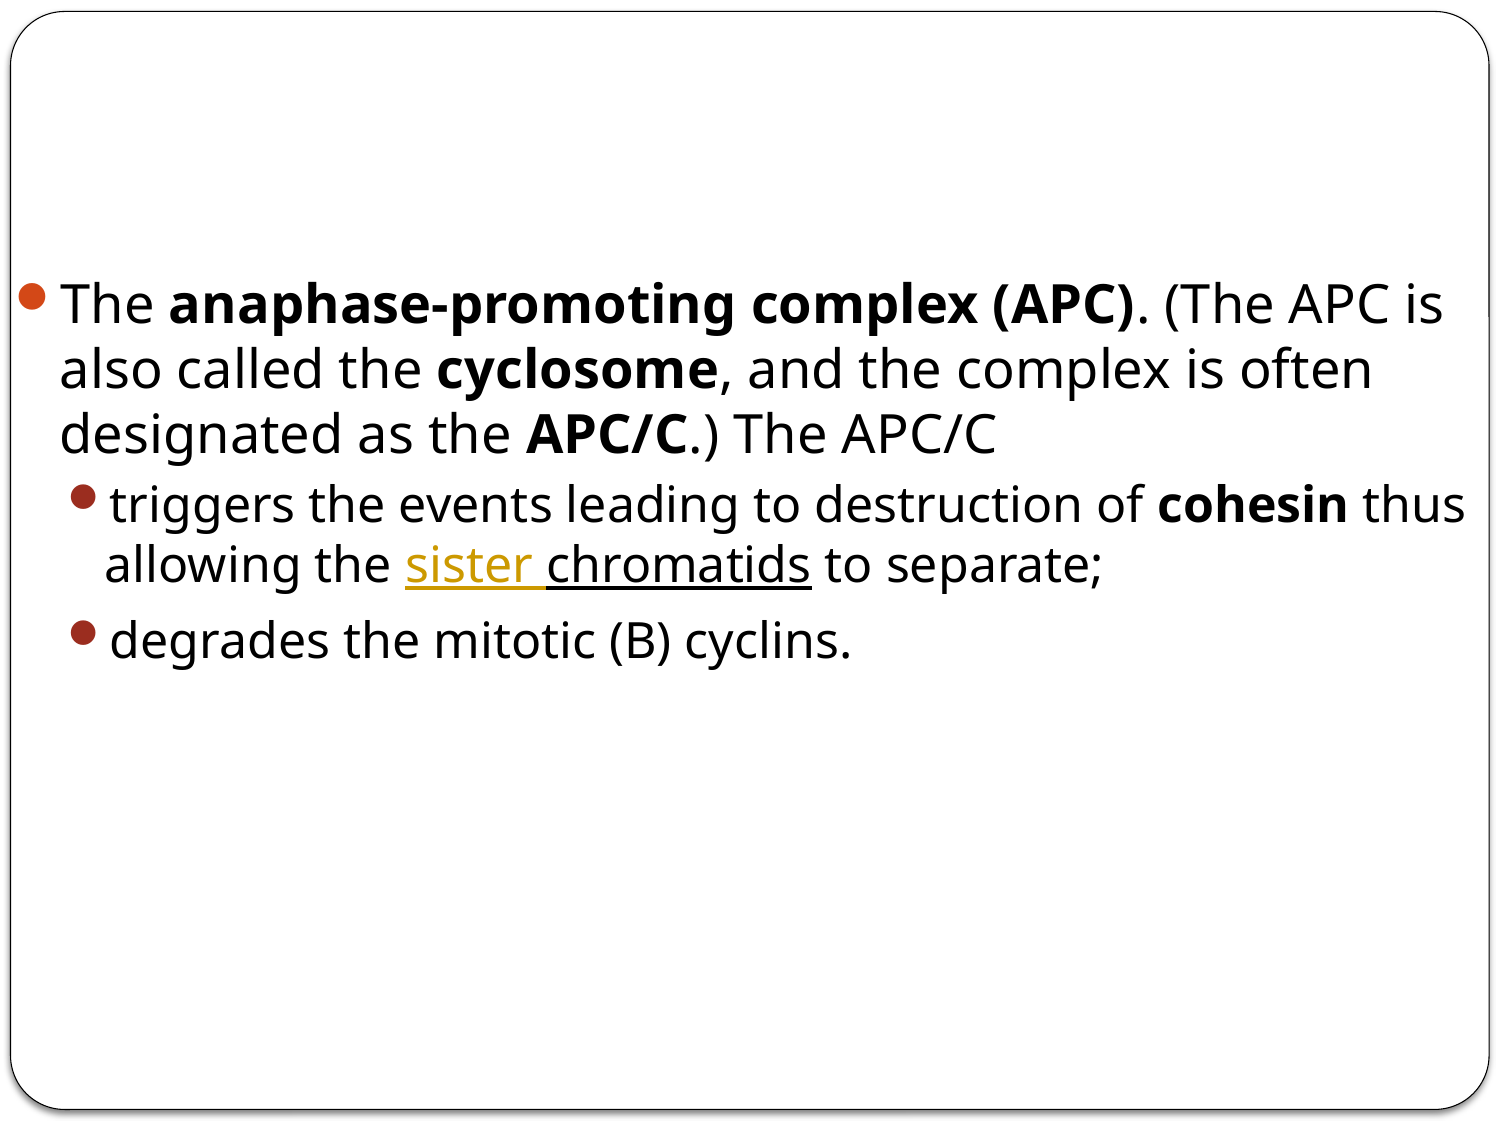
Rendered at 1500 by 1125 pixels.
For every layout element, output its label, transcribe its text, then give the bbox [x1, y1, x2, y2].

list The anaphase-promoting complex (APC). (The APC is also called the cyclosome, and the complex is often designated as the APC/C.) The APC/C triggers the events leading to destruction of cohesin thus allowing the sister chromatids to separate; degrades the mitotic (B) cyclins. [0, 262, 1500, 1125]
